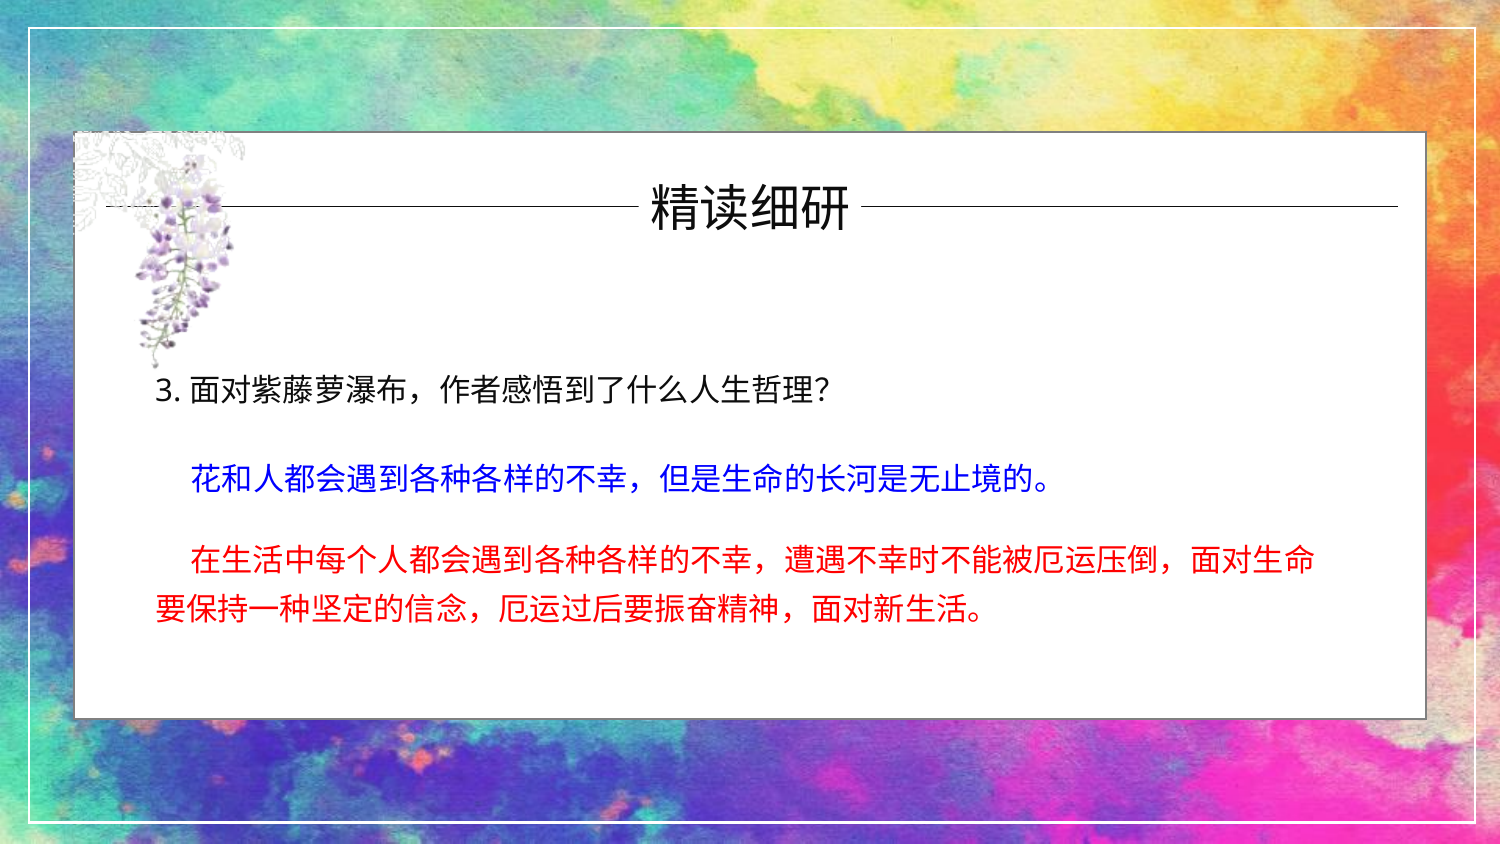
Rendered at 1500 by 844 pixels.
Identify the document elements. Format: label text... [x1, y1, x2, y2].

text_box 在生活中每个人都会遇到各种各样的不幸，遭遇不幸时不能被厄运压倒，面对生命要保持一种坚定的信念，厄运过后要振奋精神，面对新生活。 [143, 523, 1356, 633]
text_box 精读细研 [638, 207, 862, 243]
text_box [28, 27, 1476, 824]
text_box 3.面对紫藤萝瀑布，作者感悟到了什么人生哲理？ [143, 353, 1060, 413]
picture [0, 0, 1500, 844]
text_box 精读细研 [638, 171, 862, 206]
text_box 花和人都会遇到各种各样的不幸，但是生命的长河是无止境的。 [143, 434, 1108, 502]
